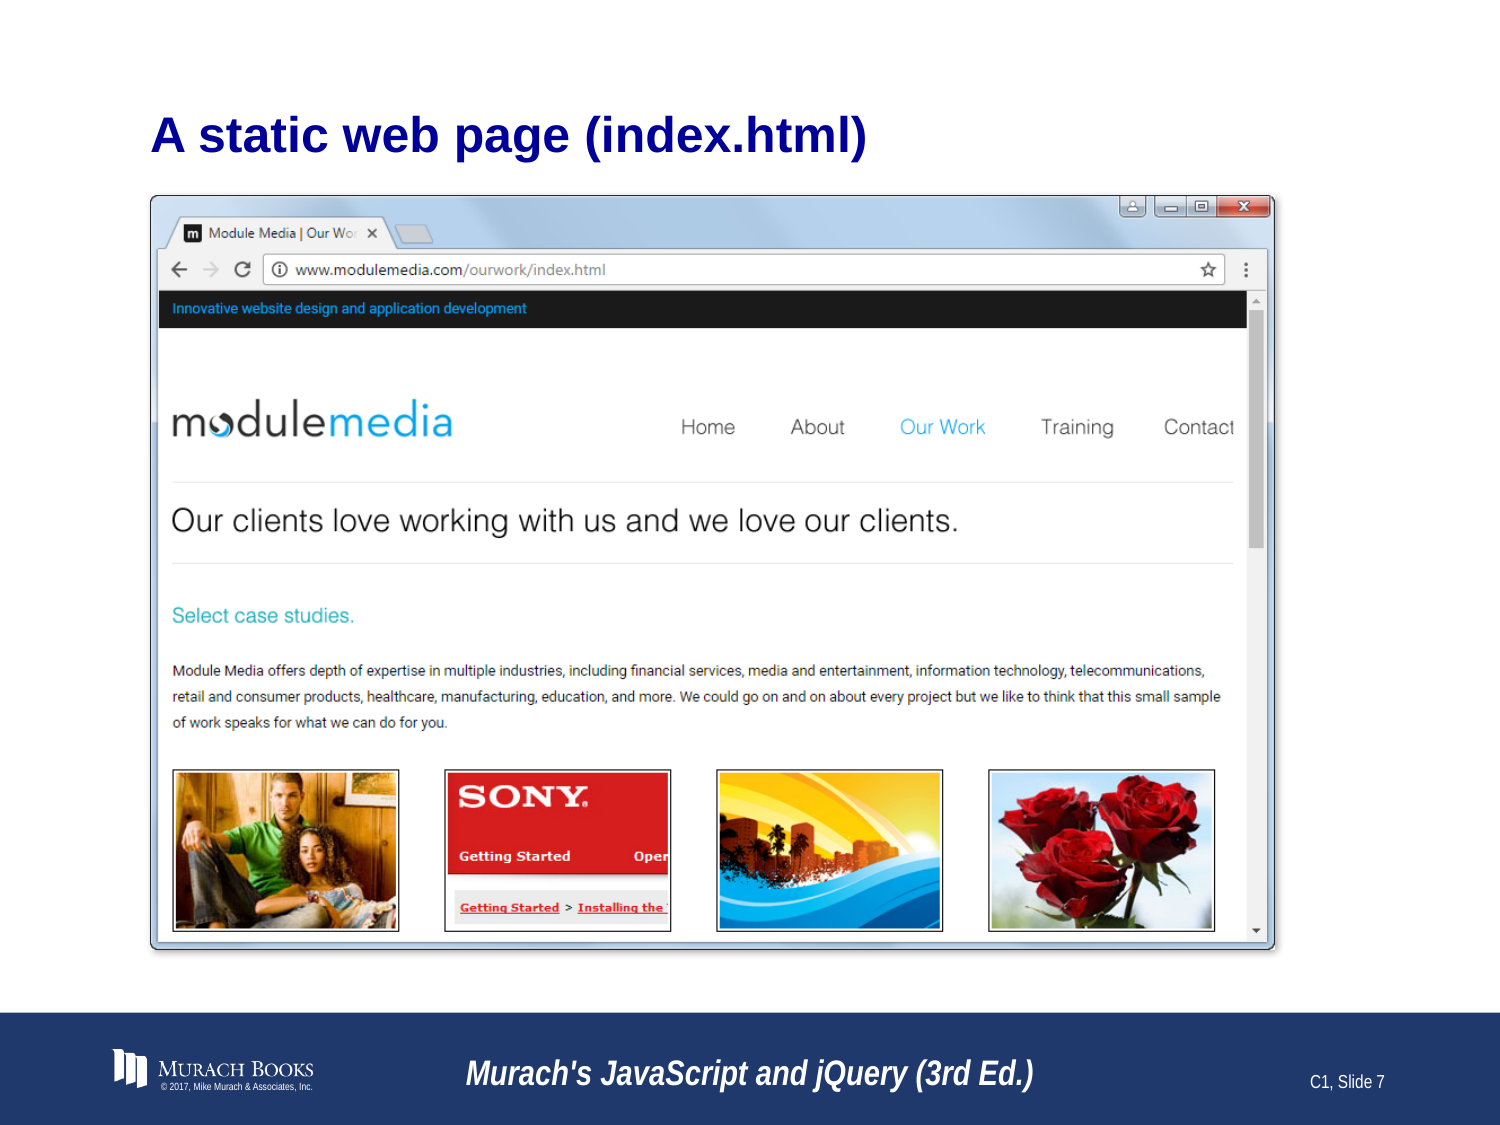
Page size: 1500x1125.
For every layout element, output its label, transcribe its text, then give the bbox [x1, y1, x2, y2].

footer © 2017, Mike Murach & Associates, Inc. [12, 1025, 463, 1100]
picture [149, 194, 1276, 951]
slide_number C1, Slide 7 [1087, 1025, 1400, 1100]
slide_number Murach's JavaScript and jQuery (3rd Ed.) [463, 1025, 1050, 1100]
title A static web page (index.html) [150, 102, 1350, 164]
